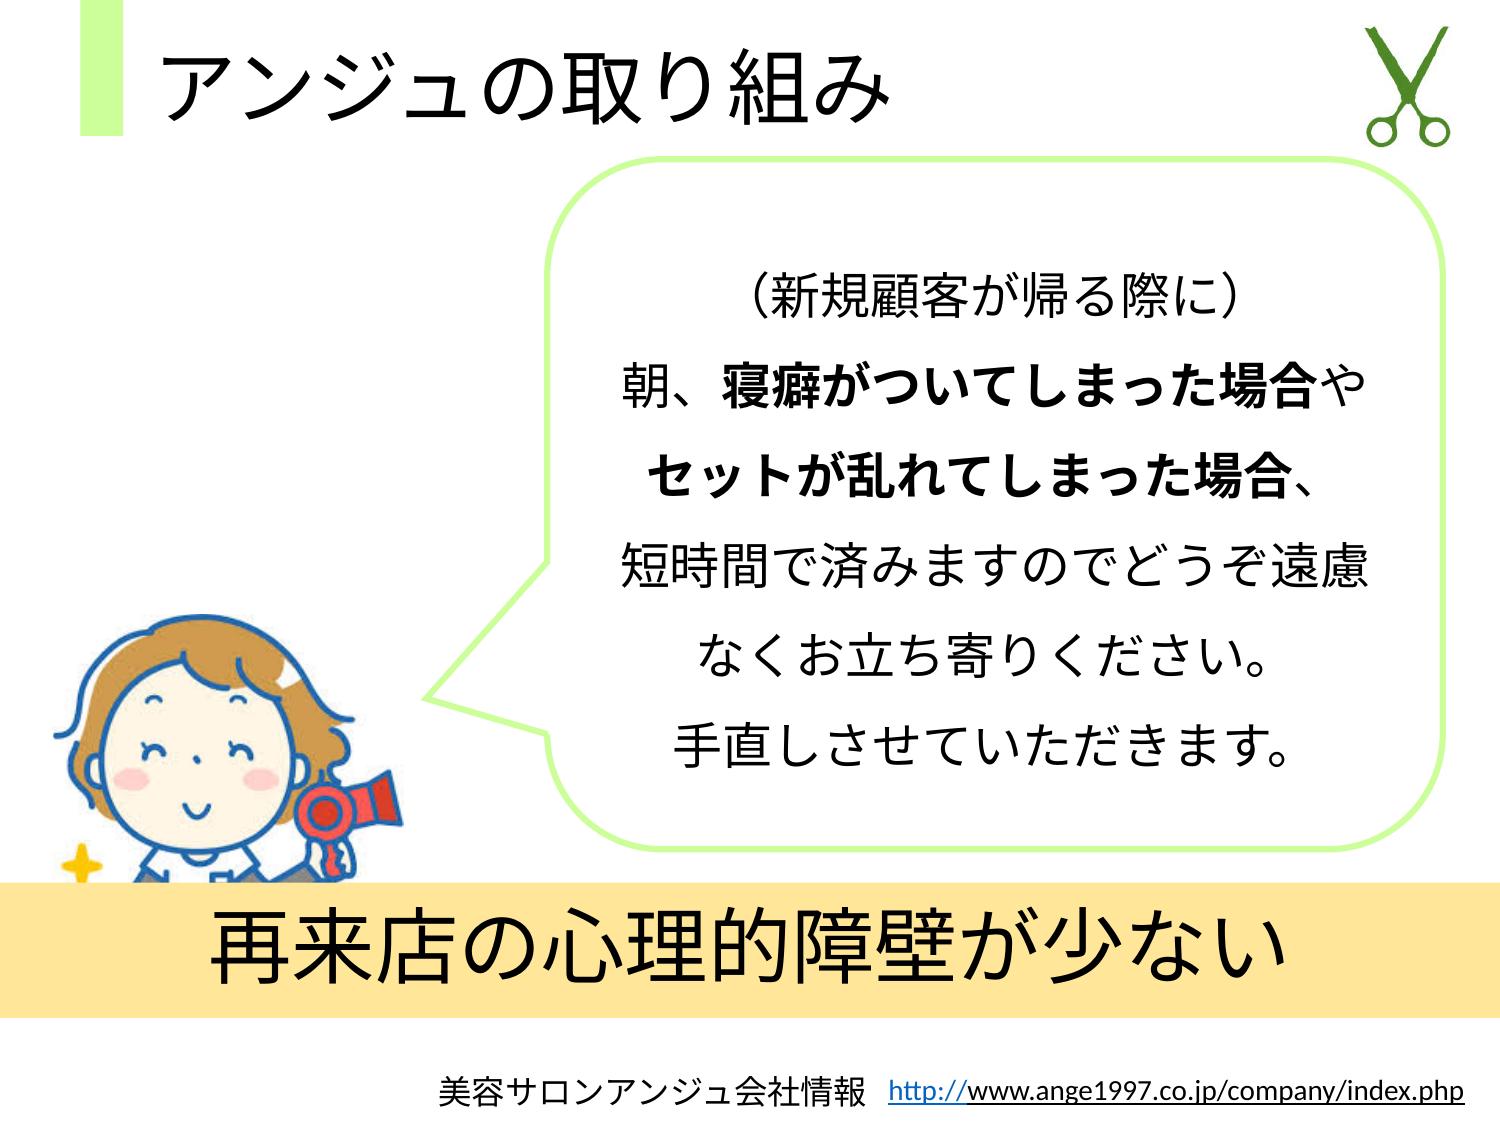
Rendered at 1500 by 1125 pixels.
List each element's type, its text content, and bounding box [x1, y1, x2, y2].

picture [53, 614, 404, 967]
title アンジュの取り組み [138, 24, 1433, 160]
text_box http://www.ange1997.co.jp/company/index.php [873, 1064, 1500, 1115]
text_box 美容サロンアンジュ会社情報 [424, 1064, 996, 1119]
text_box [79, 0, 124, 137]
text_box 再来店の心理的障壁が少ない [0, 882, 1500, 1018]
text_box （新規顧客が帰る際に） 朝、寝癖がついてしまった場合やセットが乱れてしまった場合、 短時間で済みますのでどうぞ遠慮なくお立ち寄りください。 手直しさせていただきます。 [424, 158, 1444, 851]
picture [1356, 23, 1453, 148]
